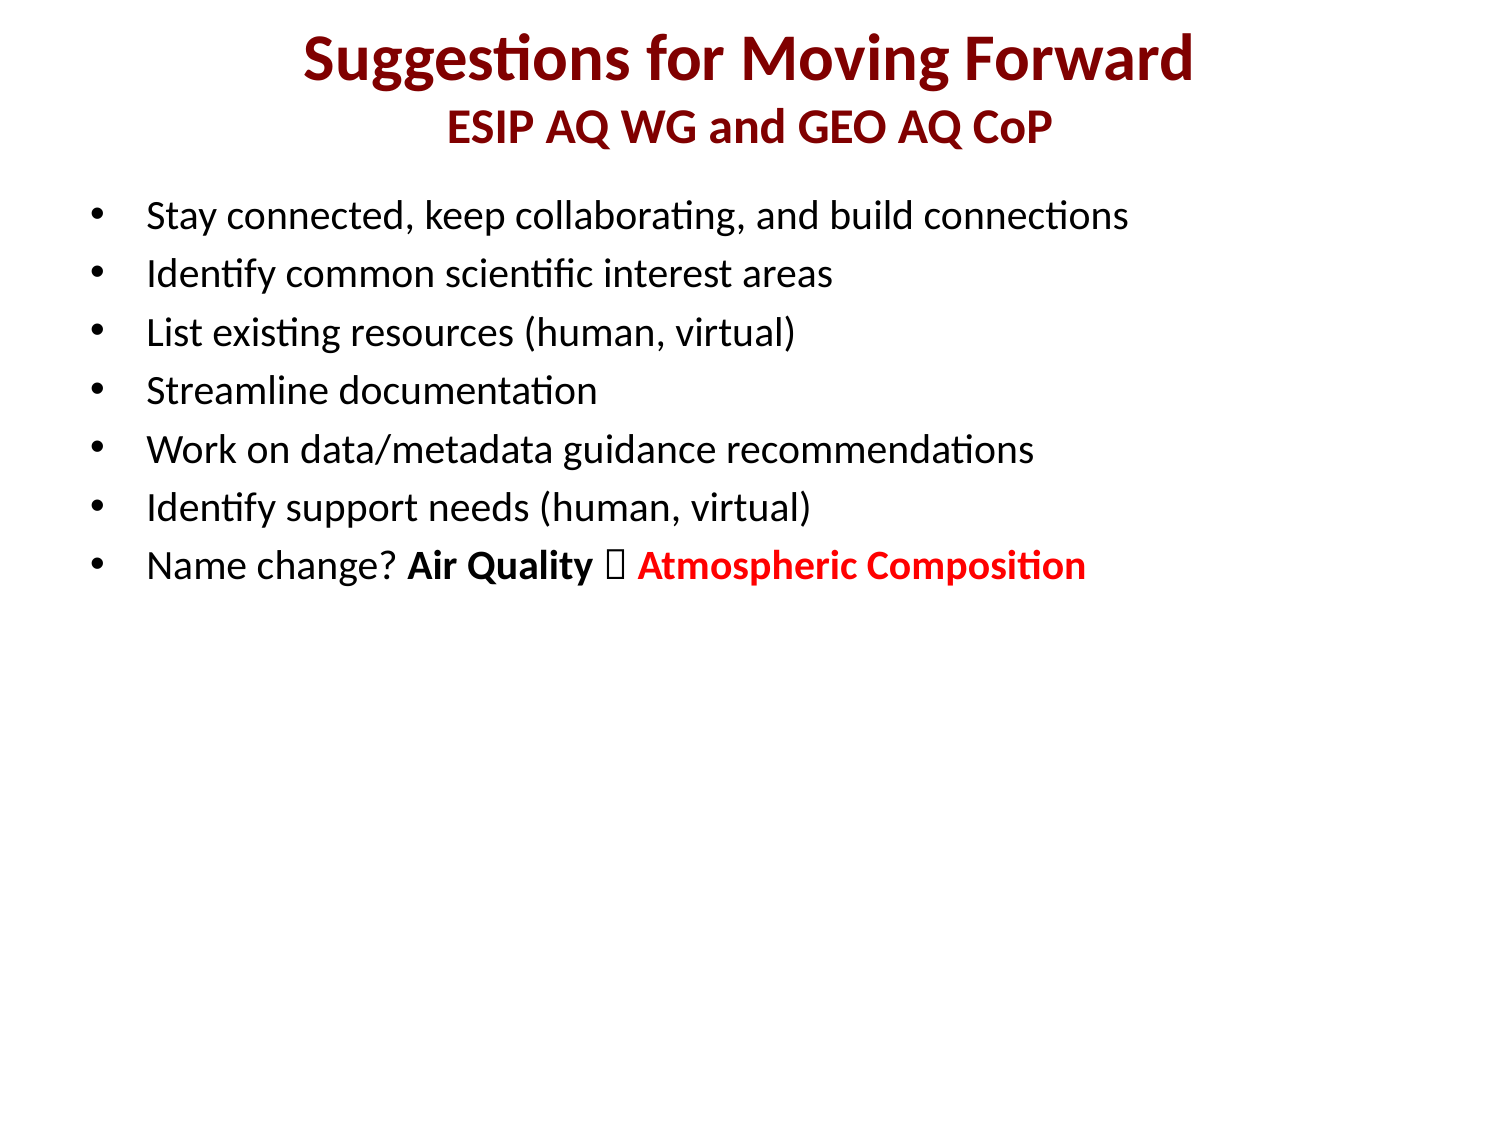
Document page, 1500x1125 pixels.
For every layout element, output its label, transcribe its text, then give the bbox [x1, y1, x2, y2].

list Stay connected, keep collaborating, and build connections Identify common scientific interest areas List existing resources (human, virtual) Streamline documentation Work on data/metadata guidance recommendations Identify support needs (human, virtual) Name change? Air Quality  Atmospheric Composition [75, 180, 1425, 923]
title Suggestions for Moving Forward ESIP AQ WG and GEO AQ CoP [75, 2, 1425, 164]
